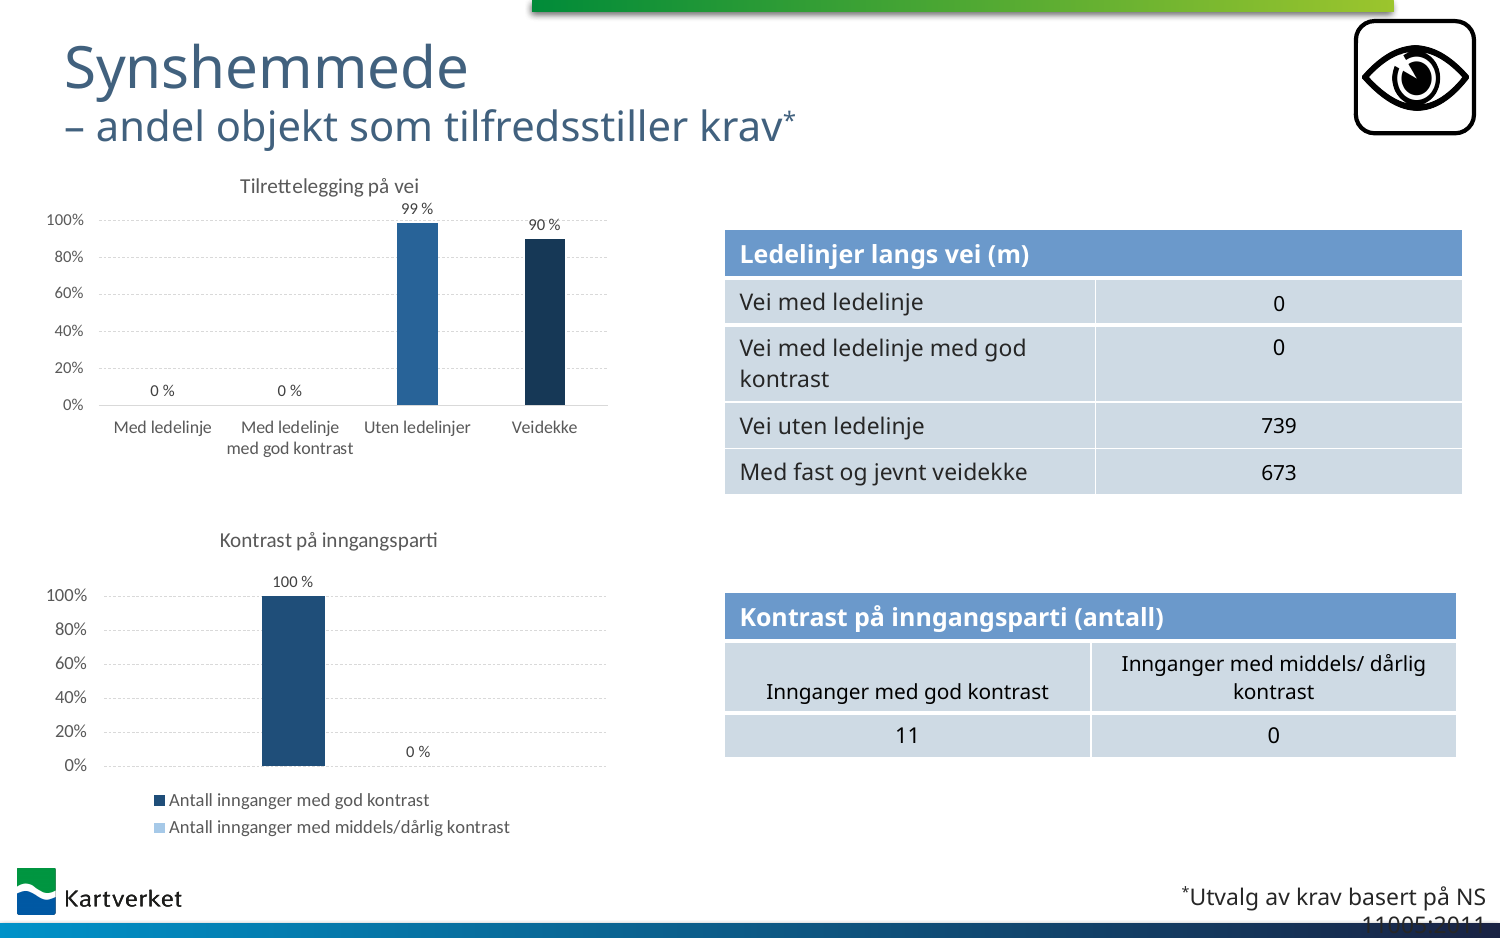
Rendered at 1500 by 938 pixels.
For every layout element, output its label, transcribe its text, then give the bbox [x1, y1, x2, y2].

text_box Synshemmede – andel objekt som tilfredsstiller krav* [49, 24, 1431, 158]
table_cell Innganger med middels/ dårlig kontrast [1092, 643, 1456, 711]
table_cell 0 [1096, 327, 1462, 401]
table_cell Vei med ledelinje [725, 280, 1095, 323]
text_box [1355, 20, 1475, 134]
table_cell 739 [1096, 403, 1462, 448]
table_header Ledelinjer langs vei (m) [725, 230, 1462, 276]
picture [41, 520, 617, 846]
table_cell Innganger med god kontrast [725, 643, 1090, 711]
table_cell Vei med ledelinje med god kontrast [725, 327, 1095, 401]
text_box *Utvalg av krav basert på NS 11005:2011 [1068, 873, 1500, 938]
table_cell 11 [725, 715, 1090, 757]
table_cell Med fast og jevnt veidekke [725, 449, 1095, 494]
table_cell 673 [1096, 449, 1462, 494]
table_header Kontrast på inngangsparti (antall) [725, 593, 1456, 639]
picture [41, 166, 618, 492]
table_cell 0 [1092, 715, 1456, 757]
table_cell Vei uten ledelinje [725, 403, 1095, 448]
table_cell 0 [1096, 280, 1462, 323]
